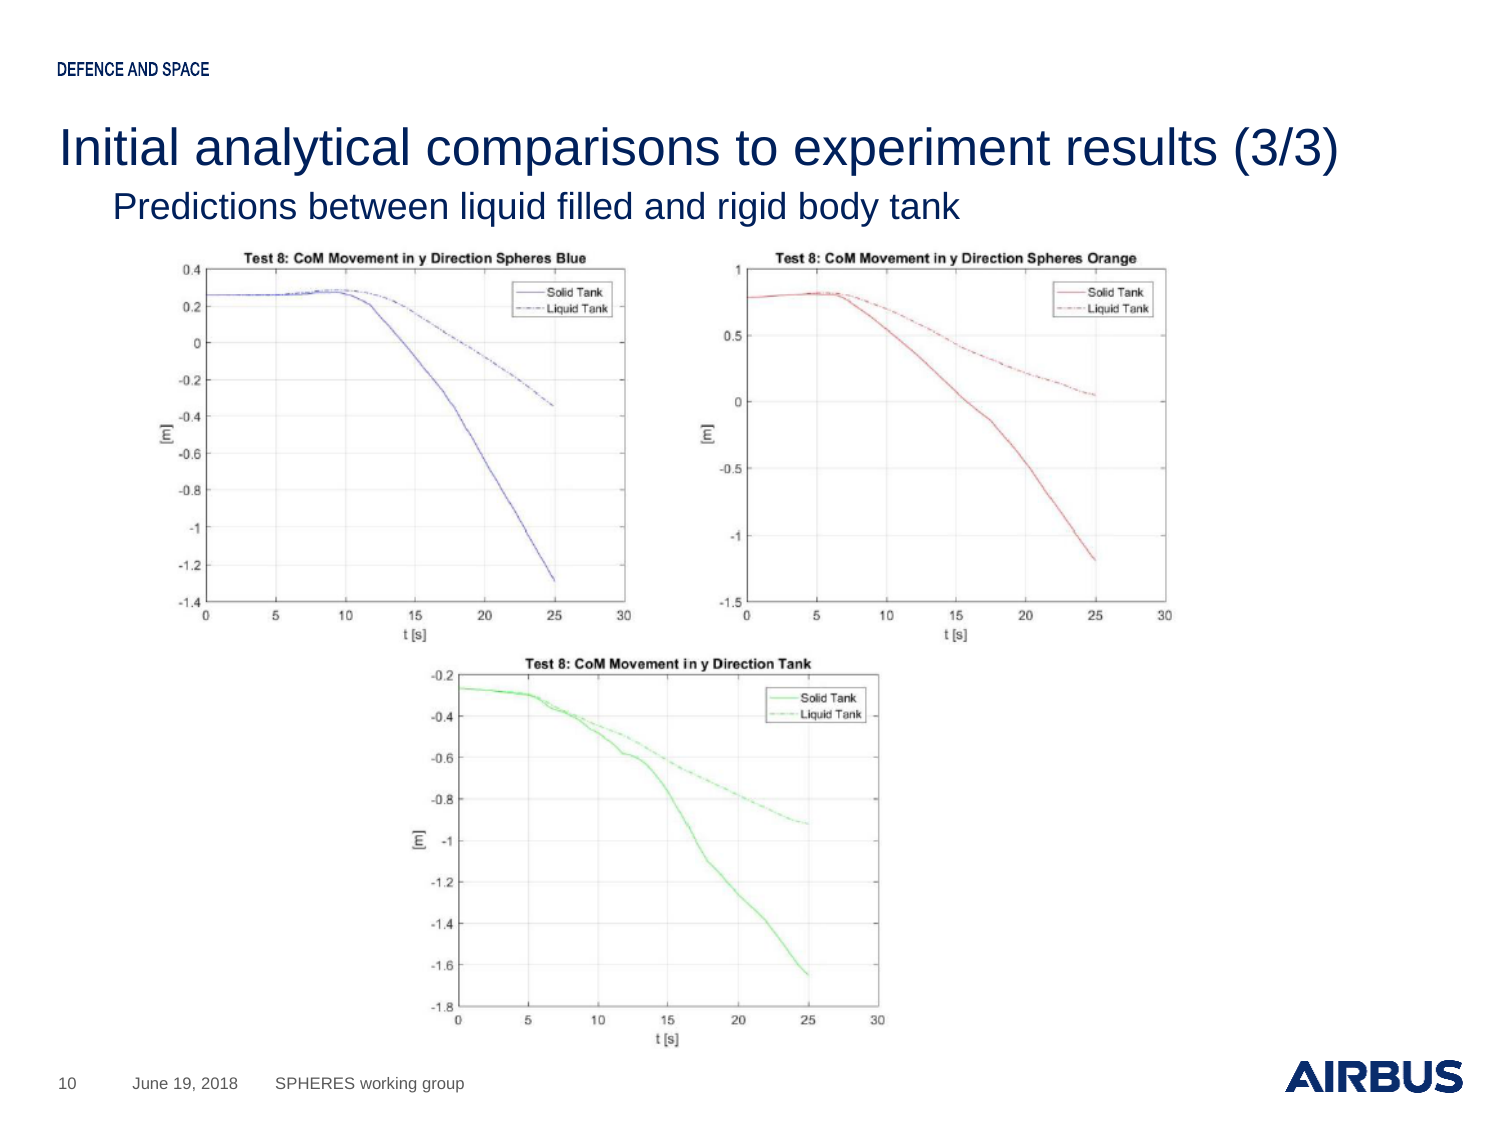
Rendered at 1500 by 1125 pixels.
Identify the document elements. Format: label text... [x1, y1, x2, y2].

picture [1282, 1057, 1465, 1095]
footer SPHERES working group [275, 1057, 1263, 1093]
picture [148, 239, 1262, 1050]
list Predictions between liquid filled and rigid body tank [112, 174, 1163, 238]
slide_number 10 [58, 1057, 95, 1093]
title Initial analytical comparisons to experiment results (3/3) [58, 107, 1442, 252]
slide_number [95, 1057, 239, 1093]
